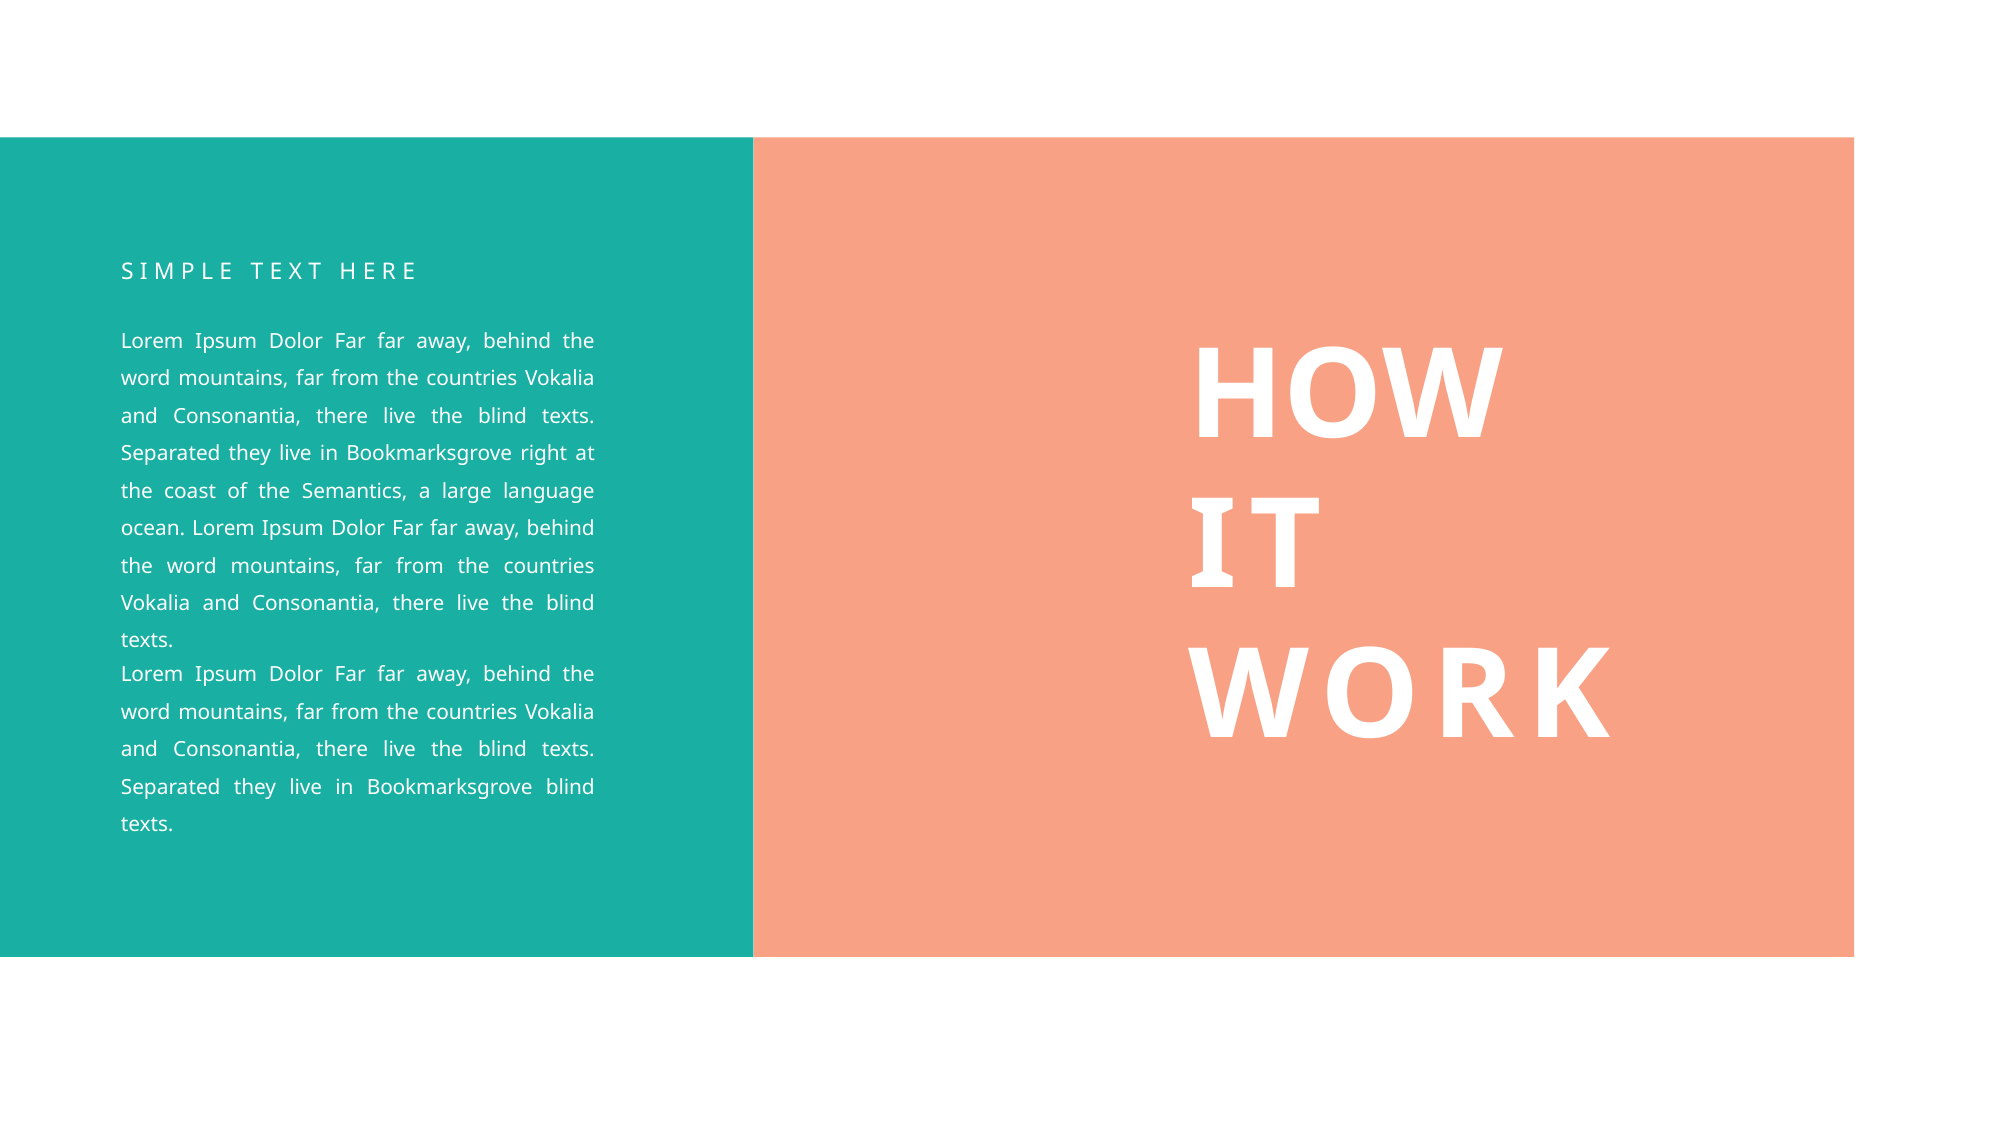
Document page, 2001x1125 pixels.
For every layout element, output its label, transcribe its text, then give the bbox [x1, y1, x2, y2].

text_box [754, 136, 1855, 958]
text_box Lorem Ipsum Dolor Far far away, behind the word mountains, far from the countries Vokalia and Consonantia, there live the blind texts. Separated they live in Bookmarksgrove blind texts. [106, 641, 610, 844]
text_box Lorem Ipsum Dolor Far far away, behind the word mountains, far from the countries Vokalia and Consonantia, there live the blind texts. Separated they live in Bookmarksgrove right at the coast of the Semantics, a large language ocean. Lorem Ipsum Dolor Far far away, behind the word mountains, far from the countries Vokalia and Consonantia, there live the blind texts. [106, 307, 610, 641]
text_box [0, 136, 754, 958]
text_box HOW IT WORK [1266, 304, 1795, 770]
picture [851, 217, 1266, 854]
text_box SIMPLE TEXT HERE [106, 256, 561, 285]
